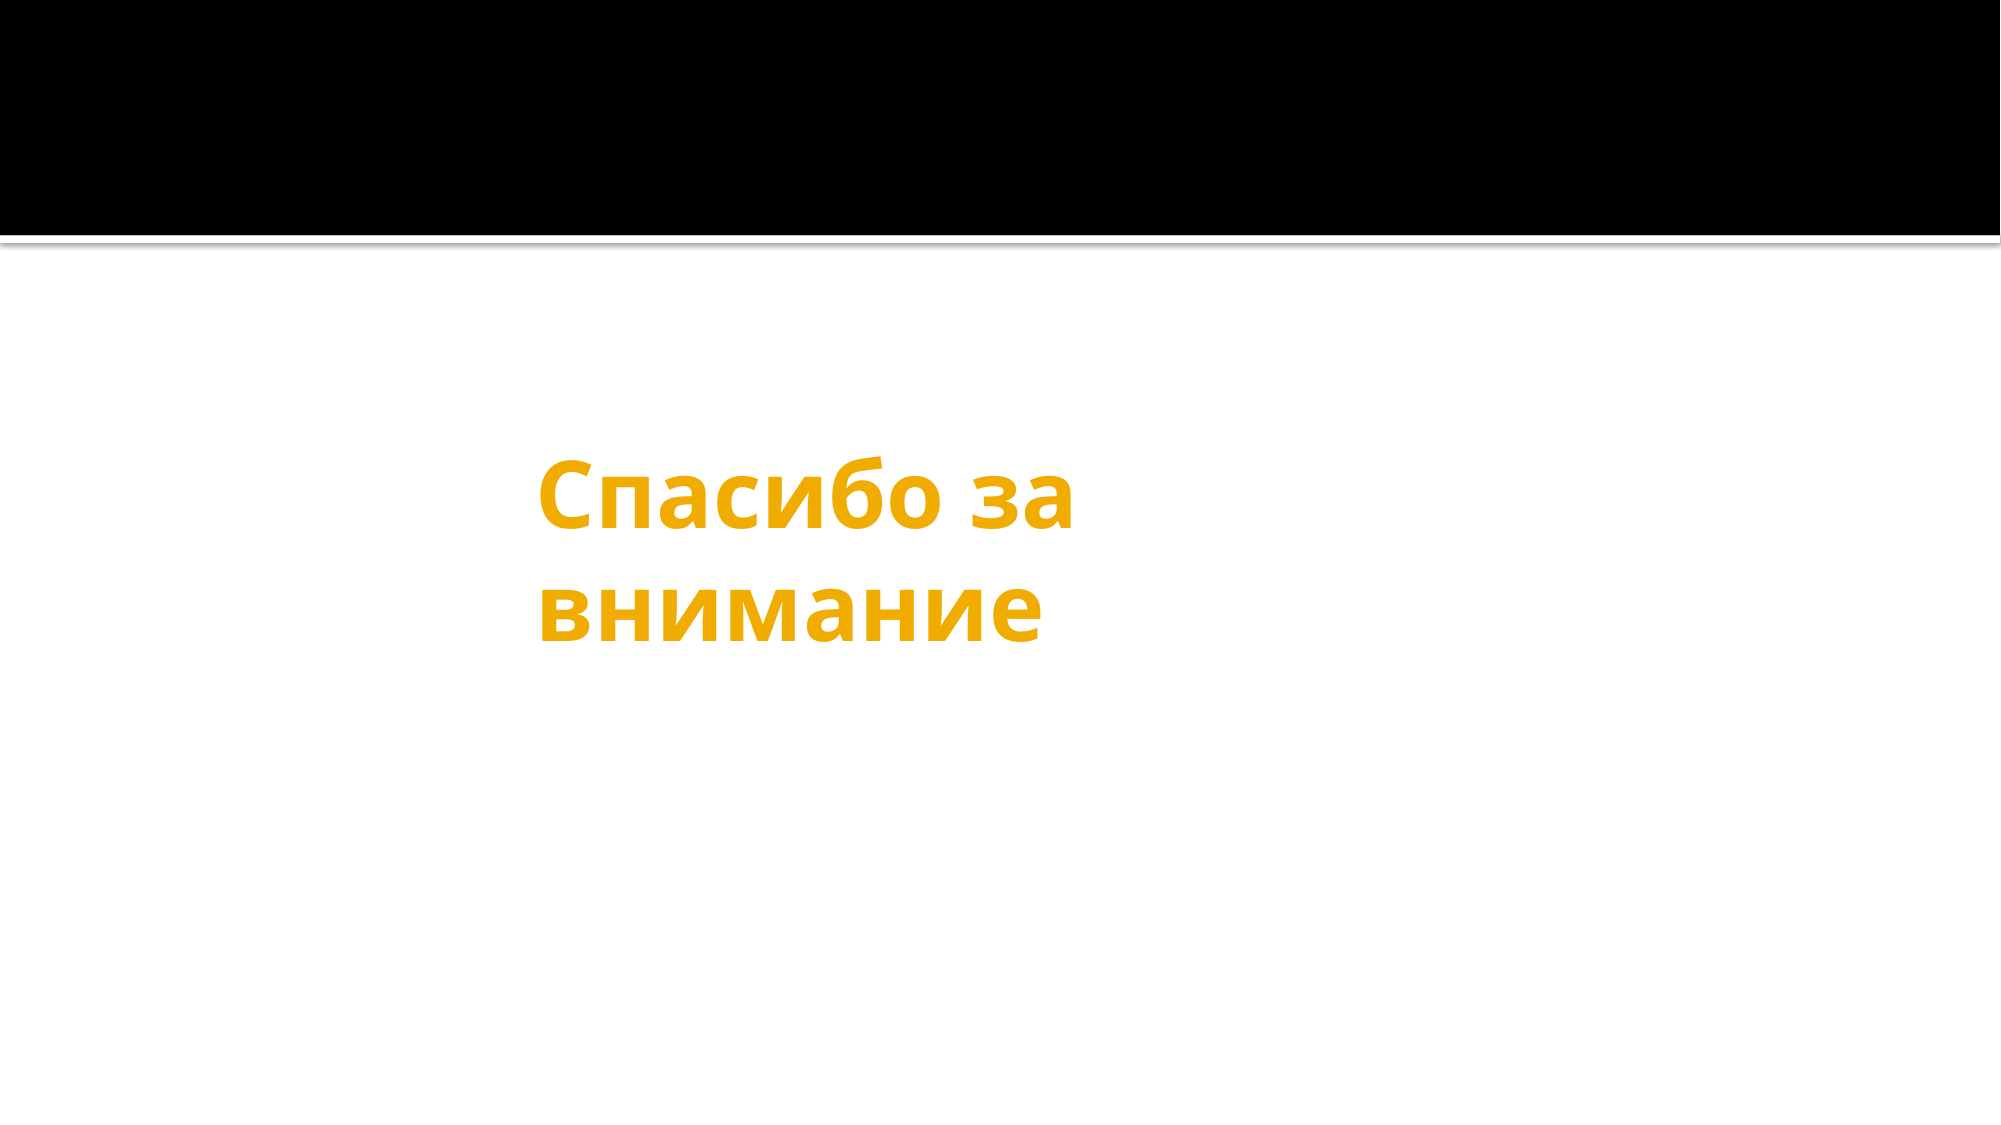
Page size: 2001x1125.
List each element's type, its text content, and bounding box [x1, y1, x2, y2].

title Спасибо за внимание [520, 438, 1480, 657]
